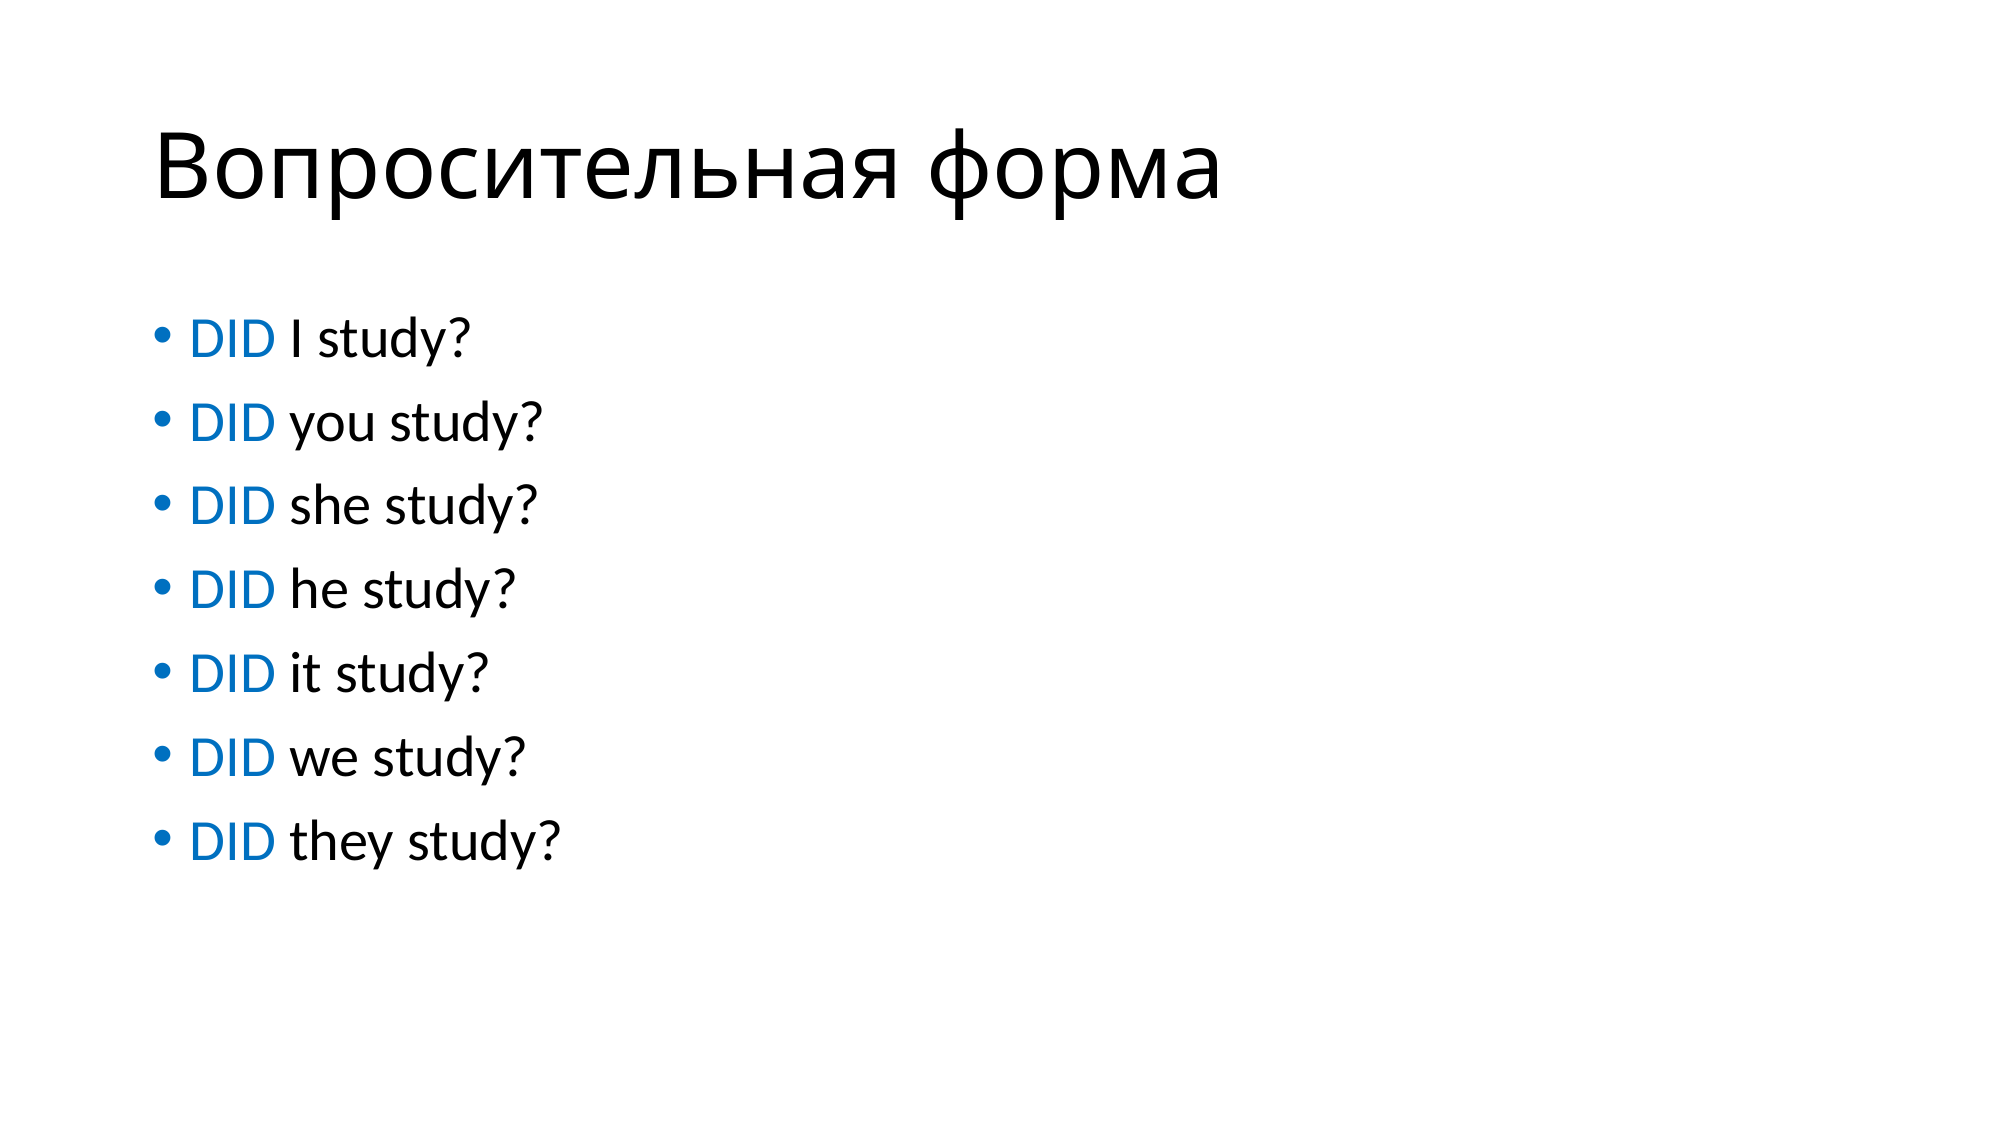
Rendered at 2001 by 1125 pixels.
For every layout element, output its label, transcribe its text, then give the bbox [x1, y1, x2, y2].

title Вопросительная форма [137, 59, 1863, 278]
list DID I study? DID you study? DID she study? DID he study? DID it study? DID we study? DID they study? [137, 299, 1863, 1014]
